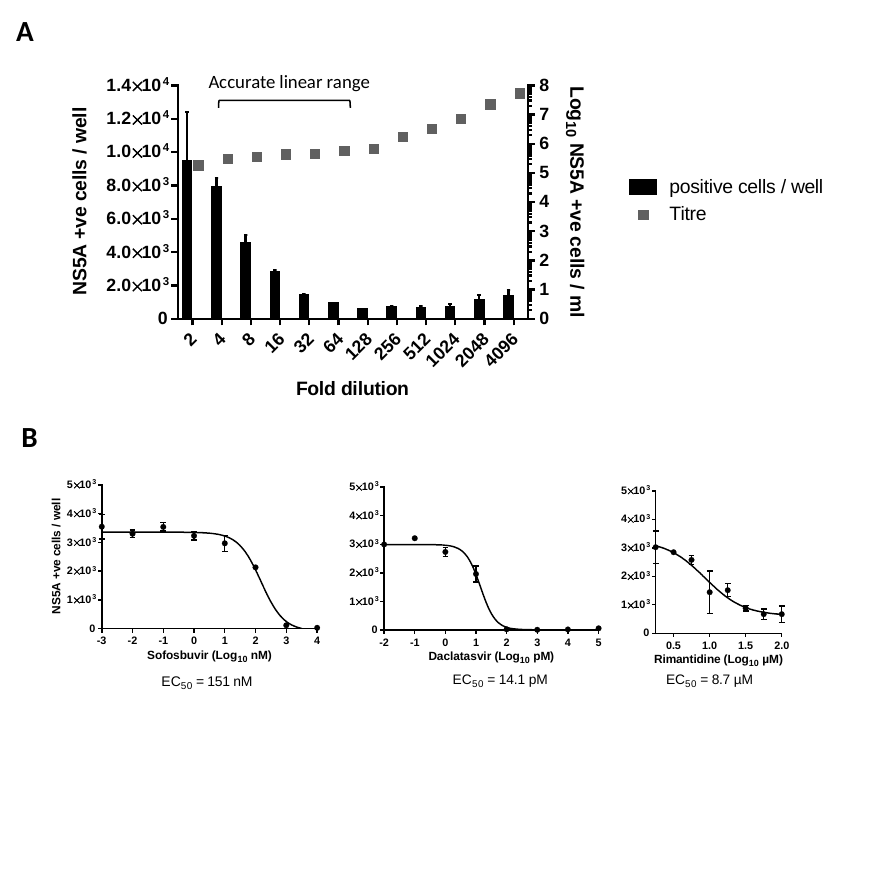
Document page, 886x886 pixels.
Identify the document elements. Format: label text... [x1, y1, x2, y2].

text_box B [6, 411, 62, 461]
text_box A [1, 4, 57, 55]
picture [51, 52, 841, 418]
picture [39, 464, 815, 703]
